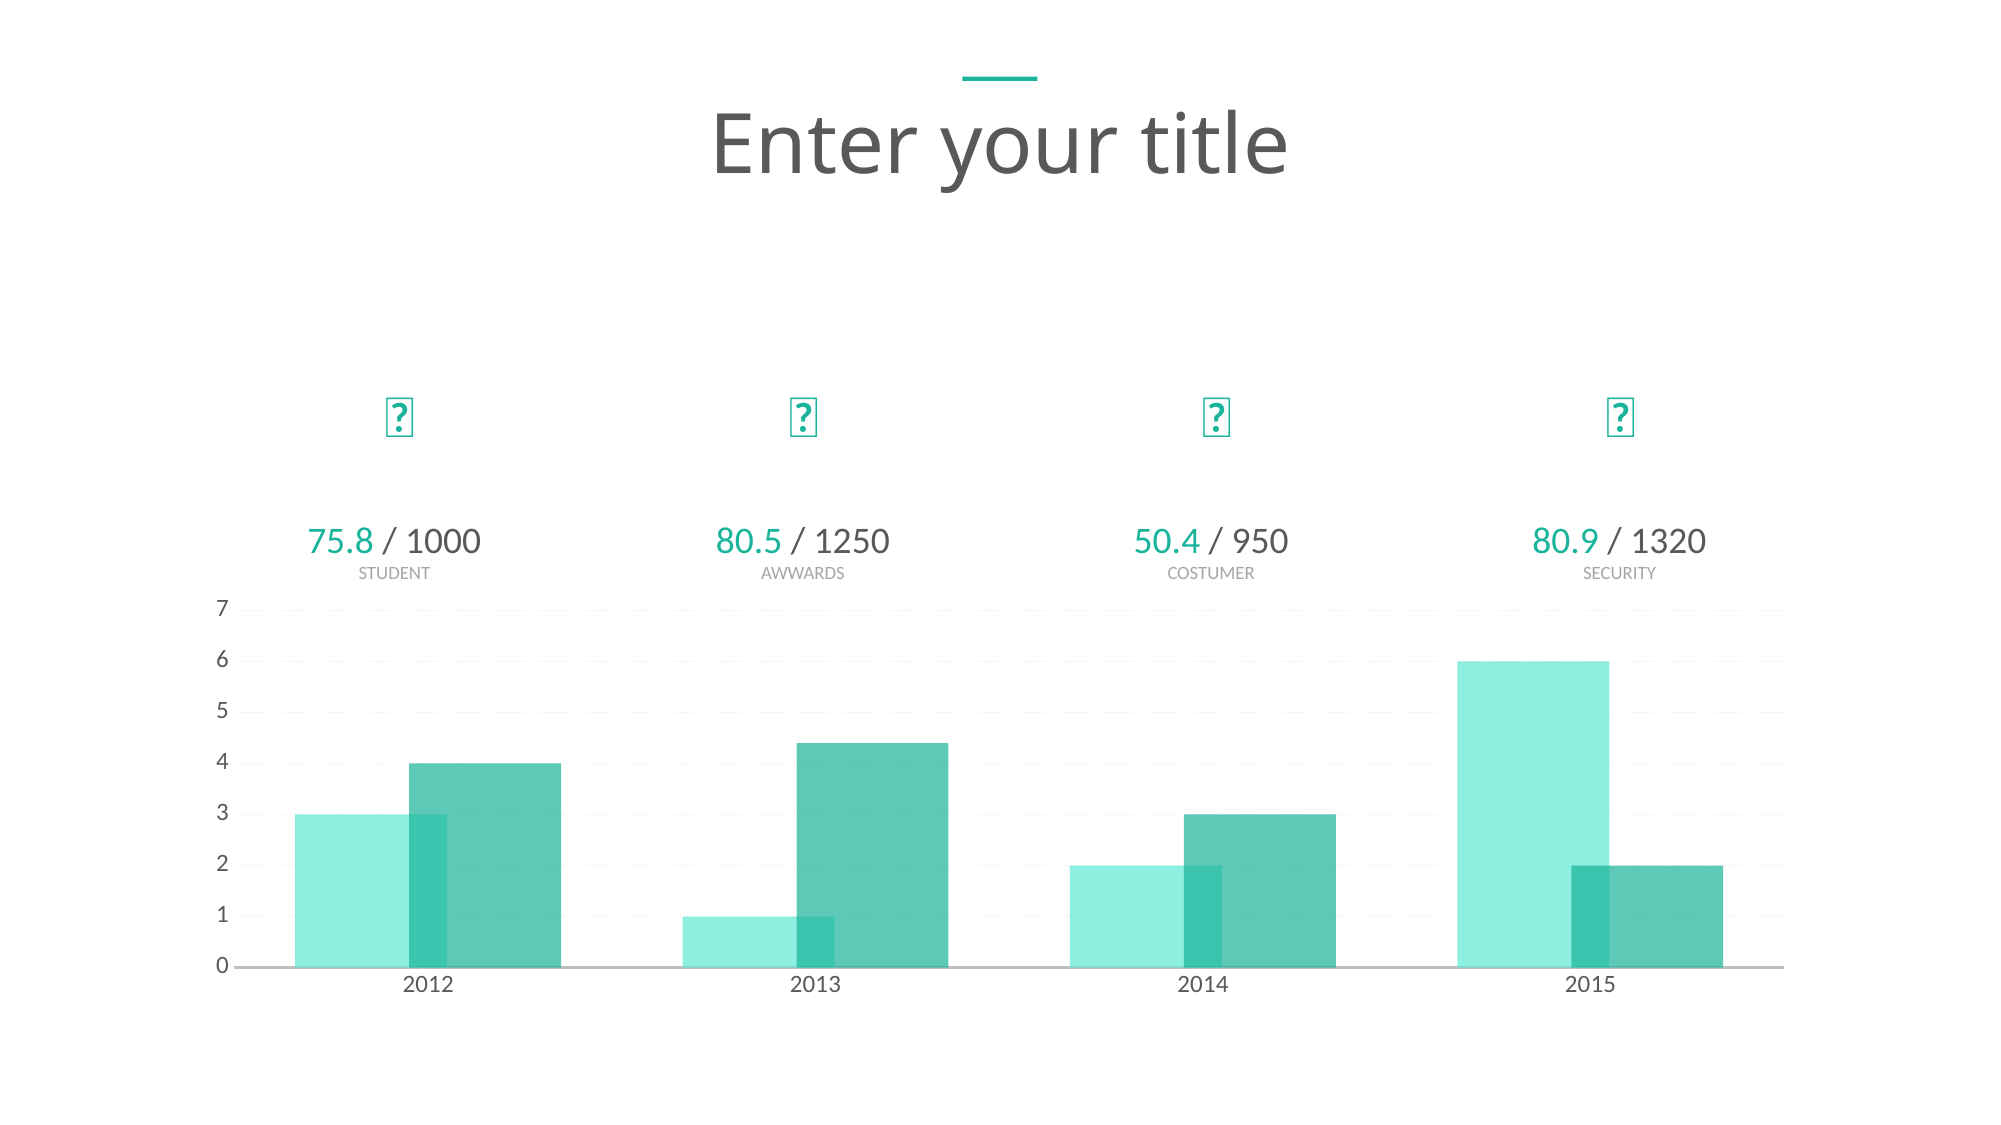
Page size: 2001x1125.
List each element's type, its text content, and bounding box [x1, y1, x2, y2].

text_box 75.8 / 1000 STUDENT [292, 508, 497, 589]
text_box [961, 76, 1038, 82]
text_box 80.9 / 1320 SECURITY [1517, 508, 1722, 589]
text_box  [775, 371, 835, 457]
text_box Enter your title [694, 82, 1306, 198]
text_box 80.5 / 1250 AWWARDS [700, 508, 905, 589]
text_box  [370, 371, 431, 457]
text_box  [1592, 371, 1652, 457]
text_box  [1187, 371, 1248, 457]
text_box 50.4 / 950 COSTUMER [1118, 508, 1304, 589]
chart [183, 589, 1817, 1007]
